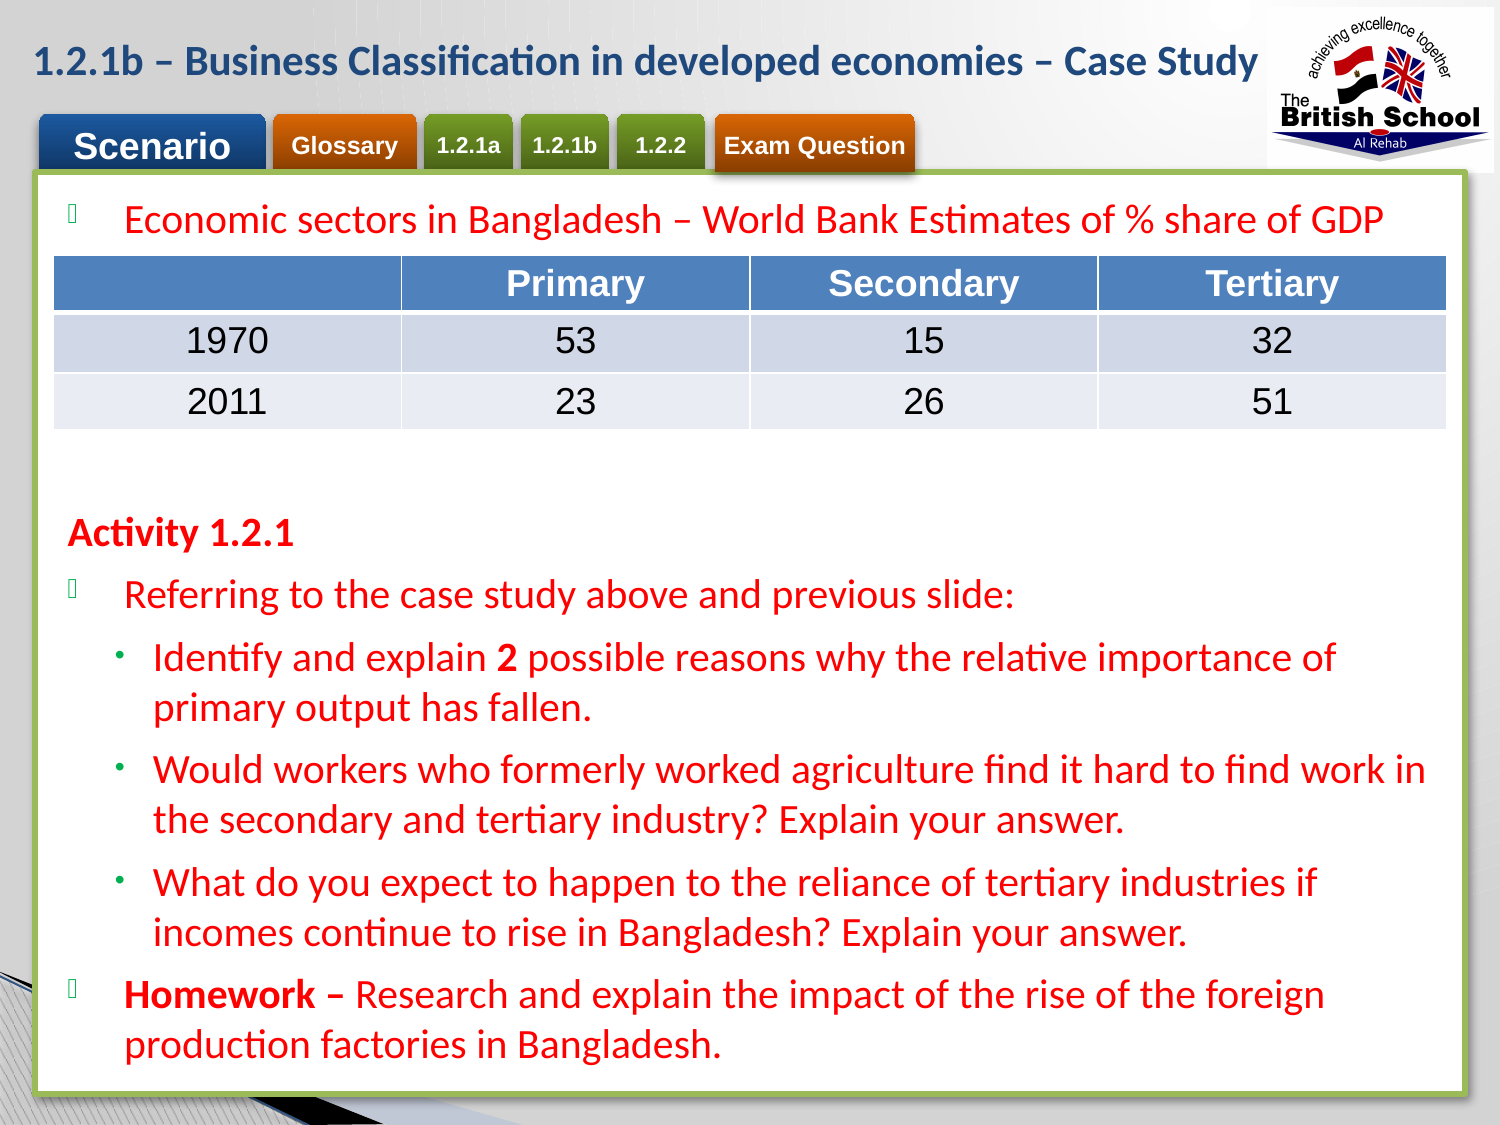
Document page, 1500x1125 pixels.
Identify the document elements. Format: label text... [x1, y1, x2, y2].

table_cell 15 [751, 315, 1097, 372]
text_box Economic sectors in Bangladesh – World Bank Estimates of % share of GDP Activity 1.2.1 Referring to the case study above and previous slide: Identify and explain 2 possible reasons why the relative importance of primary output has fallen. Would workers who formerly worked agriculture find it hard to find work in the secondary and tertiary industry? Explain your answer. What do you expect to happen to the reliance of tertiary industries if incomes continue to rise in Bangladesh? Explain your answer. Homework – Research and explain the impact of the rise of the foreign production factories in Bangladesh. [53, 431, 1447, 858]
table_cell 23 [402, 374, 749, 429]
table_header Secondary [751, 256, 1097, 310]
title 1.2.1b – Business Classification in developed economies – Case Study [17, 7, 1294, 110]
text_box Economic sectors in Bangladesh – World Bank Estimates of % share of GDP Activity 1.2.1 Referring to the case study above and previous slide: Identify and explain 2 possible reasons why the relative importance of primary output has fallen. Would workers who formerly worked agriculture find it hard to find work in the secondary and tertiary industry? Explain your answer. What do you expect to happen to the reliance of tertiary industries if incomes continue to rise in Bangladesh? Explain your answer. Homework – Research and explain the impact of the rise of the foreign production factories in Bangladesh. [53, 184, 1447, 254]
table_cell 2011 [54, 374, 401, 429]
table_cell 53 [402, 315, 749, 372]
table_cell 32 [1099, 315, 1446, 372]
picture [281, 1114, 303, 1125]
table_cell 26 [751, 374, 1097, 429]
table_header [54, 256, 401, 310]
table_cell 1970 [54, 315, 401, 372]
table_header Primary [402, 256, 749, 310]
picture [1267, 7, 1495, 173]
table_header Tertiary [1099, 256, 1446, 310]
table_cell 51 [1099, 374, 1446, 429]
